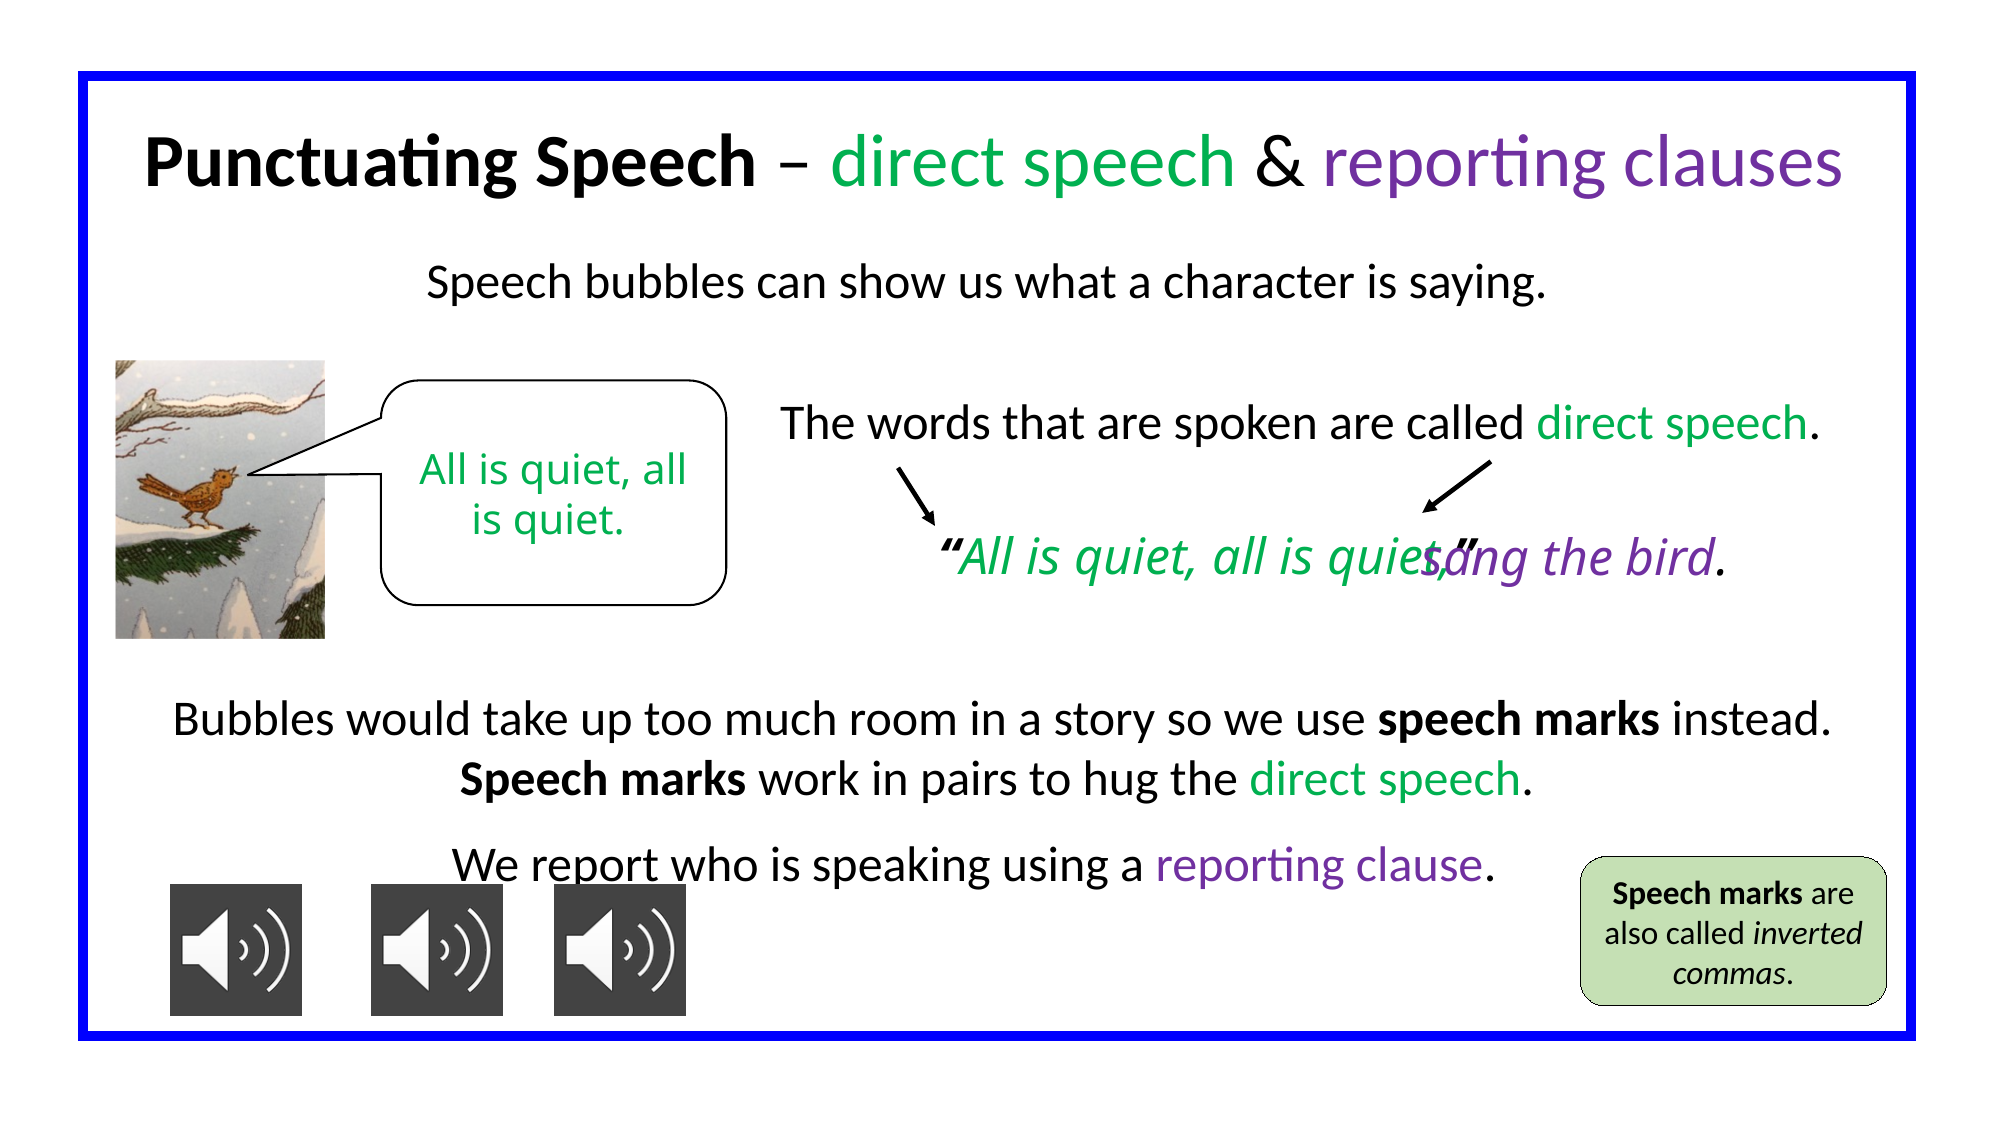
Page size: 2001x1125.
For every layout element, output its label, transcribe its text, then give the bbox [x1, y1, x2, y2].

text_box Punctuating Speech – direct speech & reporting clauses [129, 103, 1865, 209]
picture [169, 883, 303, 1017]
text_box We report who is speaking using a reporting clause. [101, 824, 1847, 899]
picture [553, 883, 687, 1017]
text_box Speech bubbles can show us what a character is saying. [333, 241, 1641, 316]
text_box Bubbles would take up too much room in a story so we use speech marks instead. Speech marks work in pairs to hug the direct speech. [130, 677, 1875, 813]
picture [80, 361, 360, 638]
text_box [1422, 461, 1491, 513]
text_box [984, 539, 1016, 601]
text_box Speech marks are also called inverted commas. [1580, 856, 1887, 1006]
text_box “All is quiet, all is quiet,” [923, 516, 2000, 592]
text_box All is quiet, all is quiet. [360, 379, 728, 607]
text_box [898, 467, 935, 526]
text_box [82, 75, 1912, 1037]
picture [370, 883, 504, 1017]
text_box The words that are spoken are called direct speech. [726, 382, 1875, 457]
text_box sang the bird. [1406, 518, 1744, 593]
